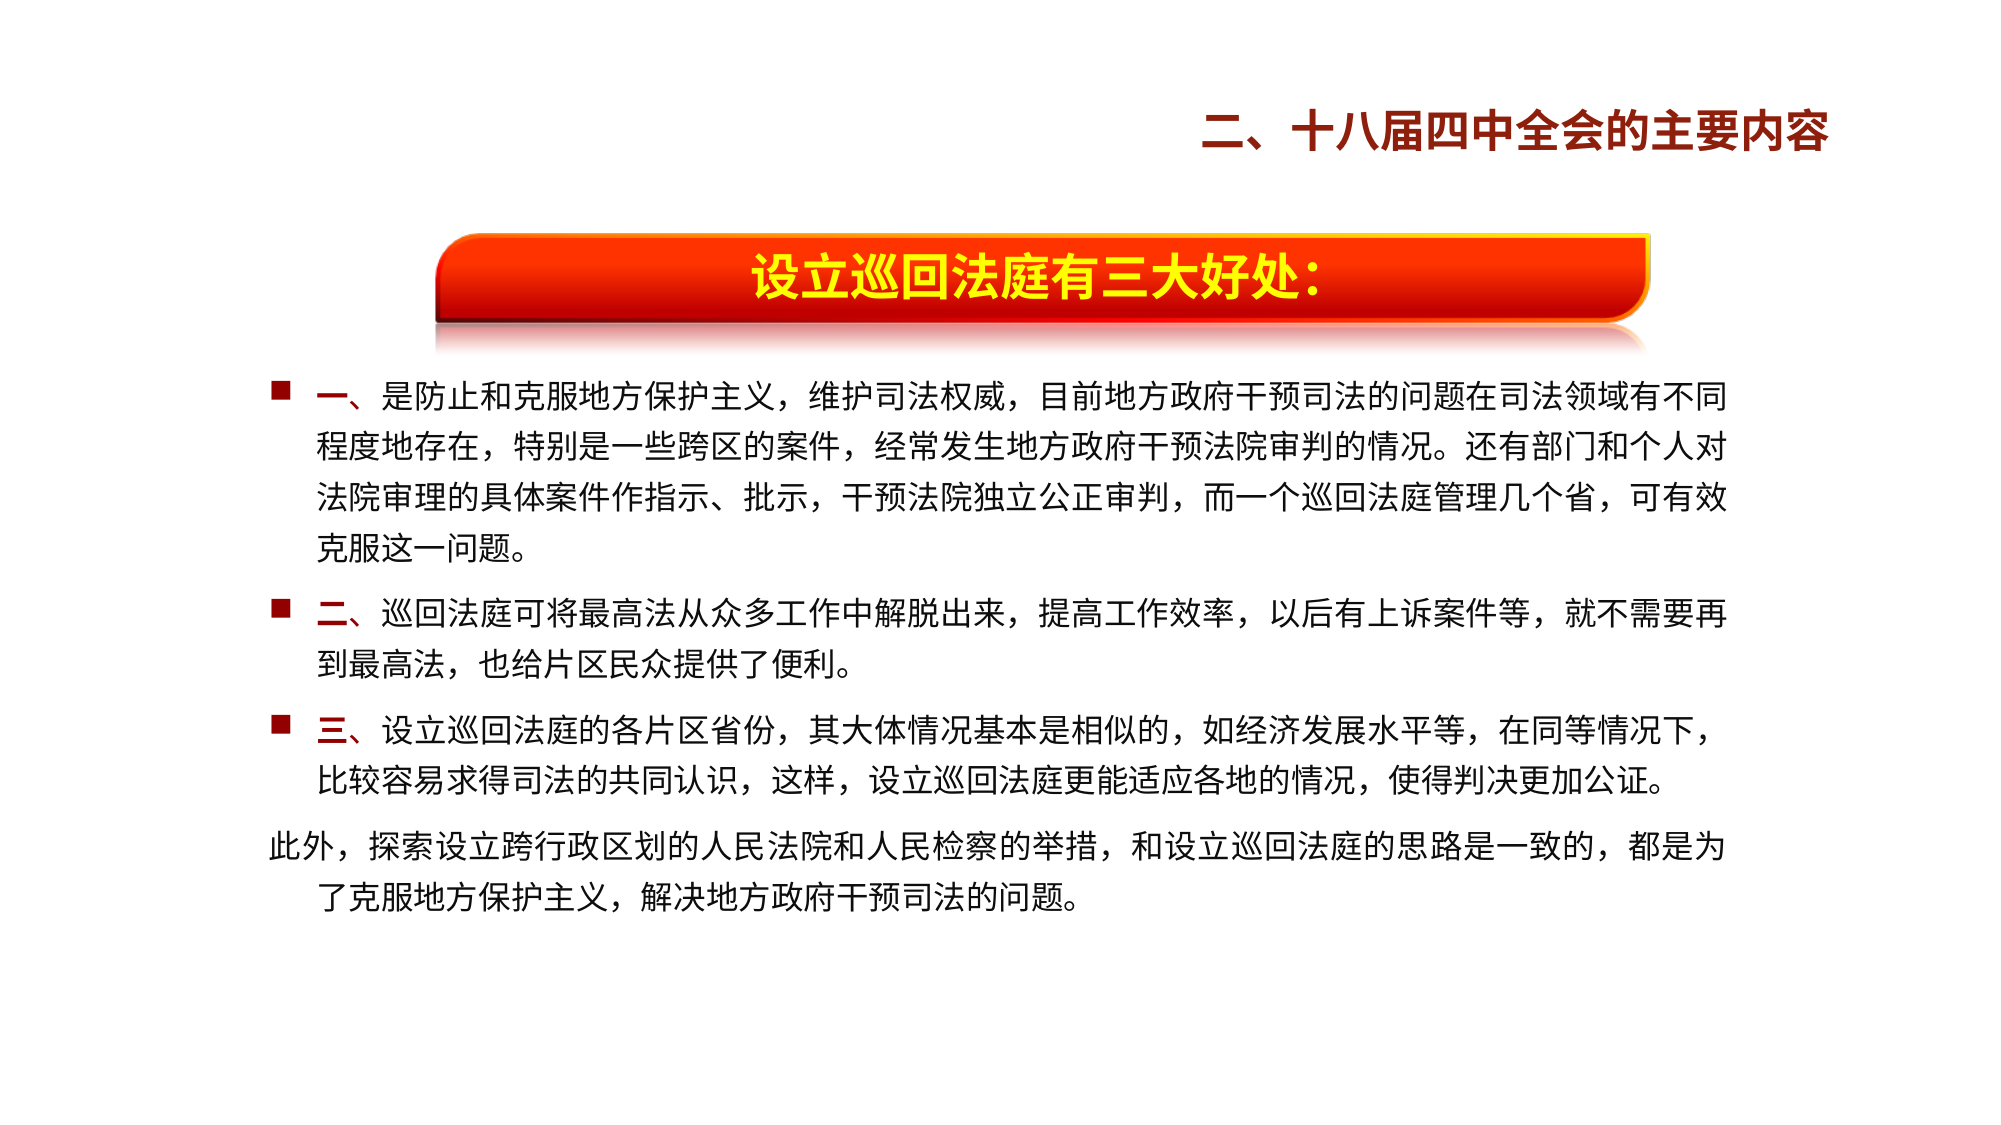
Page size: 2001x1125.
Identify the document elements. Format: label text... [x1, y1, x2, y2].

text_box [428, 232, 1673, 416]
text_box 二、十八届四中全会的主要内容 [1155, 94, 1876, 164]
text_box 一、是防止和克服地方保护主义，维护司法权威，目前地方政府干预司法的问题在司法领域有不同程度地存在，特别是一些跨区的案件，经常发生地方政府干预法院审判的情况。还有部门和个人对法院审理的具体案件作指示、批示，干预法院独立公正审判，而一个巡回法庭管理几个省，可有效克服这一问题。 二、巡回法庭可将最高法从众多工作中解脱出来，提高工作效率，以后有上诉案件等，就不需要再到最高法，也给片区民众提供了便利。 三、设立巡回法庭的各片区省份，其大体情况基本是相似的，如经济发展水平等，在同等情况下，比较容易求得司法的共同认识，这样，设立巡回法庭更能适应各地的情况，使得判决更加公证。 此外，探索设立跨行政区划的人民法院和人民检察的举措，和设立巡回法庭的思路是一致的，都是为了克服地方保护主义，解决地方政府干预司法的问题。 [254, 356, 1743, 952]
